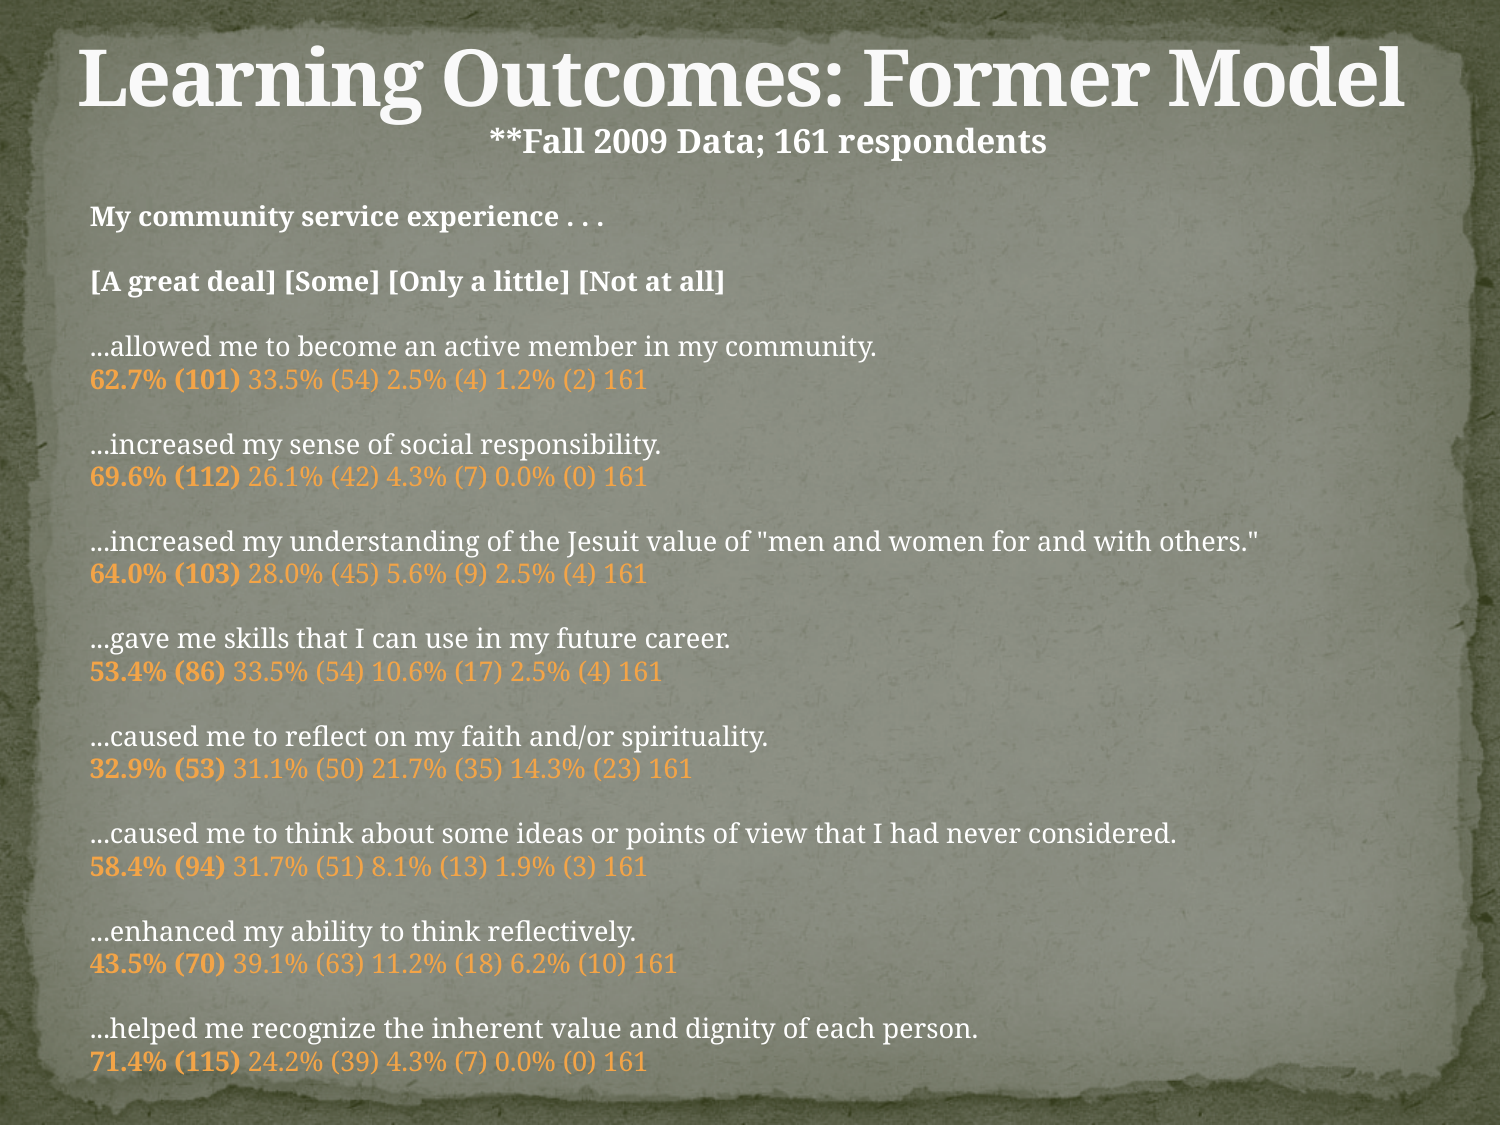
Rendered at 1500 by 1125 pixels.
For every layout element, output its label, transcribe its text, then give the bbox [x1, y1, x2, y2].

title Learning Outcomes: Former Model [62, 0, 1450, 176]
text_box **Fall 2009 Data; 161 respondents My community service experience . . . [A great deal] [Some] [Only a little] [Not at all] ...allowed me to become an active member in my community. 62.7% (101) 33.5% (54) 2.5% (4) 1.2% (2) 161 ...increased my sense of social responsibility. 69.6% (112) 26.1% (42) 4.3% (7) 0.0% (0) 161 ...increased my understanding of the Jesuit value of "men and women for and with others." 64.0% (103) 28.0% (45) 5.6% (9) 2.5% (4) 161 ...gave me skills that I can use in my future career. 53.4% (86) 33.5% (54) 10.6% (17) 2.5% (4) 161 ...caused me to reflect on my faith and/or spirituality. 32.9% (53) 31.1% (50) 21.7% (35) 14.3% (23) 161 ...caused me to think about some ideas or points of view that I had never considered. 58.4% (94) 31.7% (51) 8.1% (13) 1.9% (3) 161 ...enhanced my ability to think reflectively. 43.5% (70) 39.1% (63) 11.2% (18) 6.2% (10) 161 ...helped me recognize the inherent value and dignity of each person. 71.4% (115) 24.2% (39) 4.3% (7) 0.0% (0) 161 [75, 112, 1463, 1084]
